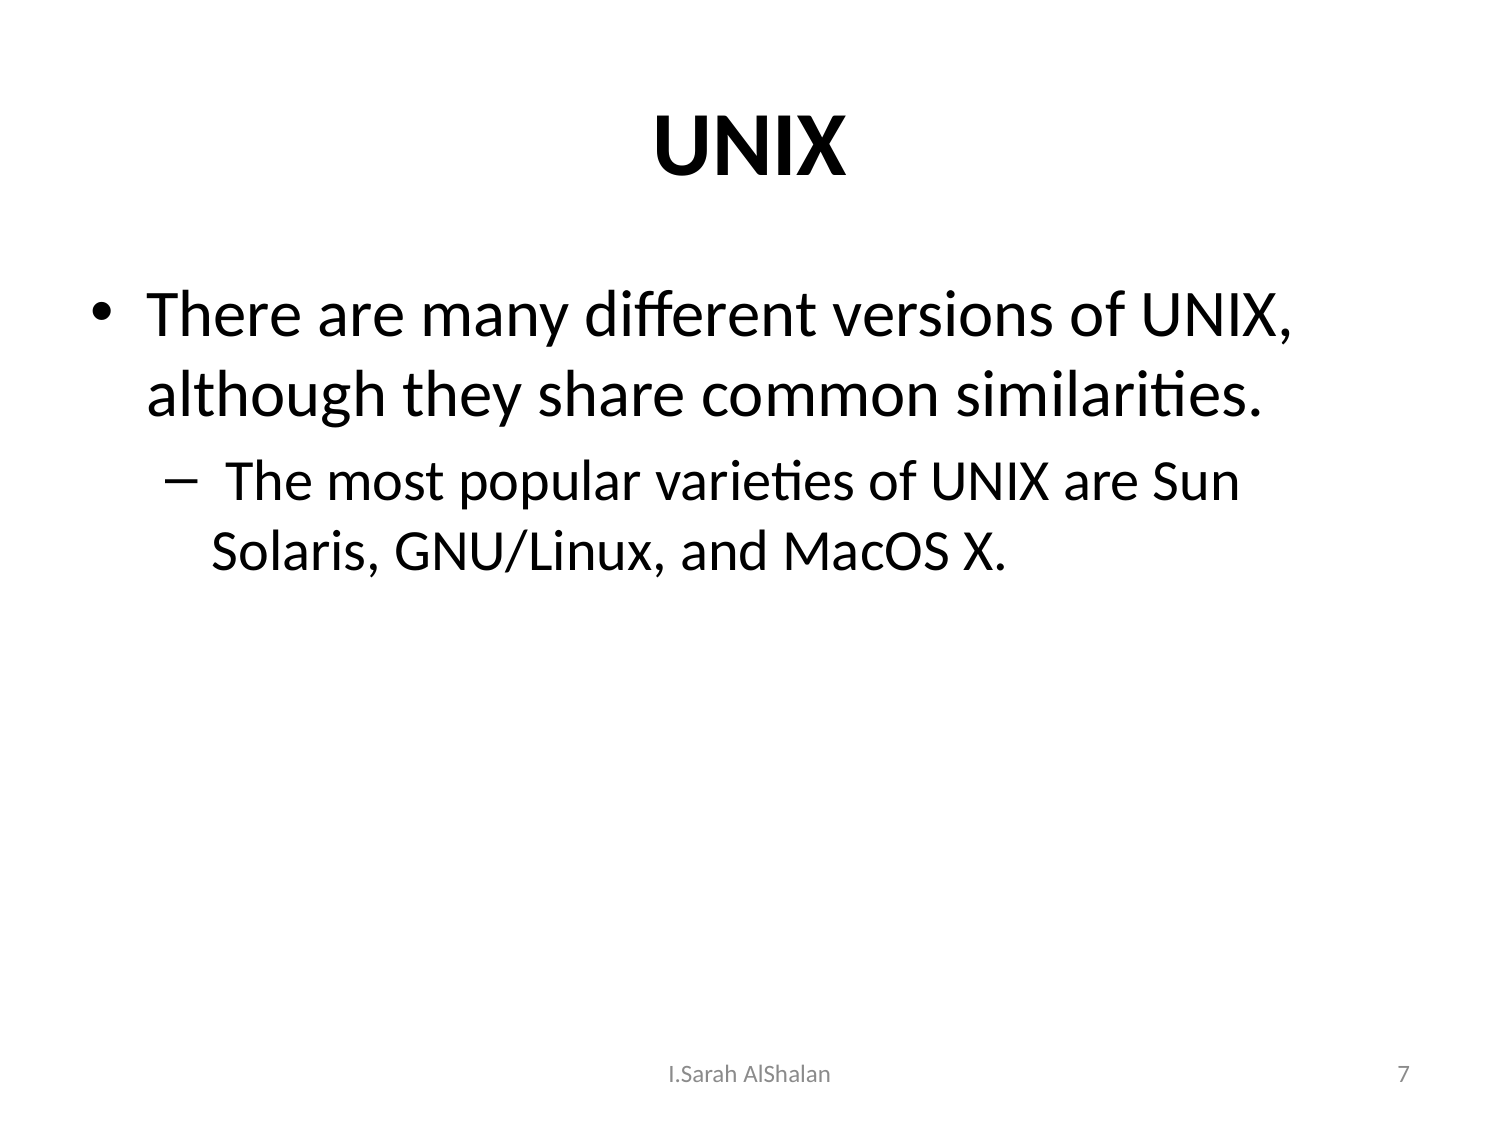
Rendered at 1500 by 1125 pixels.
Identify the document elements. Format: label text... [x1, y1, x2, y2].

title UNIX [75, 45, 1425, 233]
list There are many different versions of UNIX, although they share common similarities. The most popular varieties of UNIX are Sun Solaris, GNU/Linux, and MacOS X. [75, 262, 1425, 1005]
footer I.Sarah AlShalan [512, 1042, 988, 1103]
slide_number 7 [1074, 1042, 1425, 1103]
